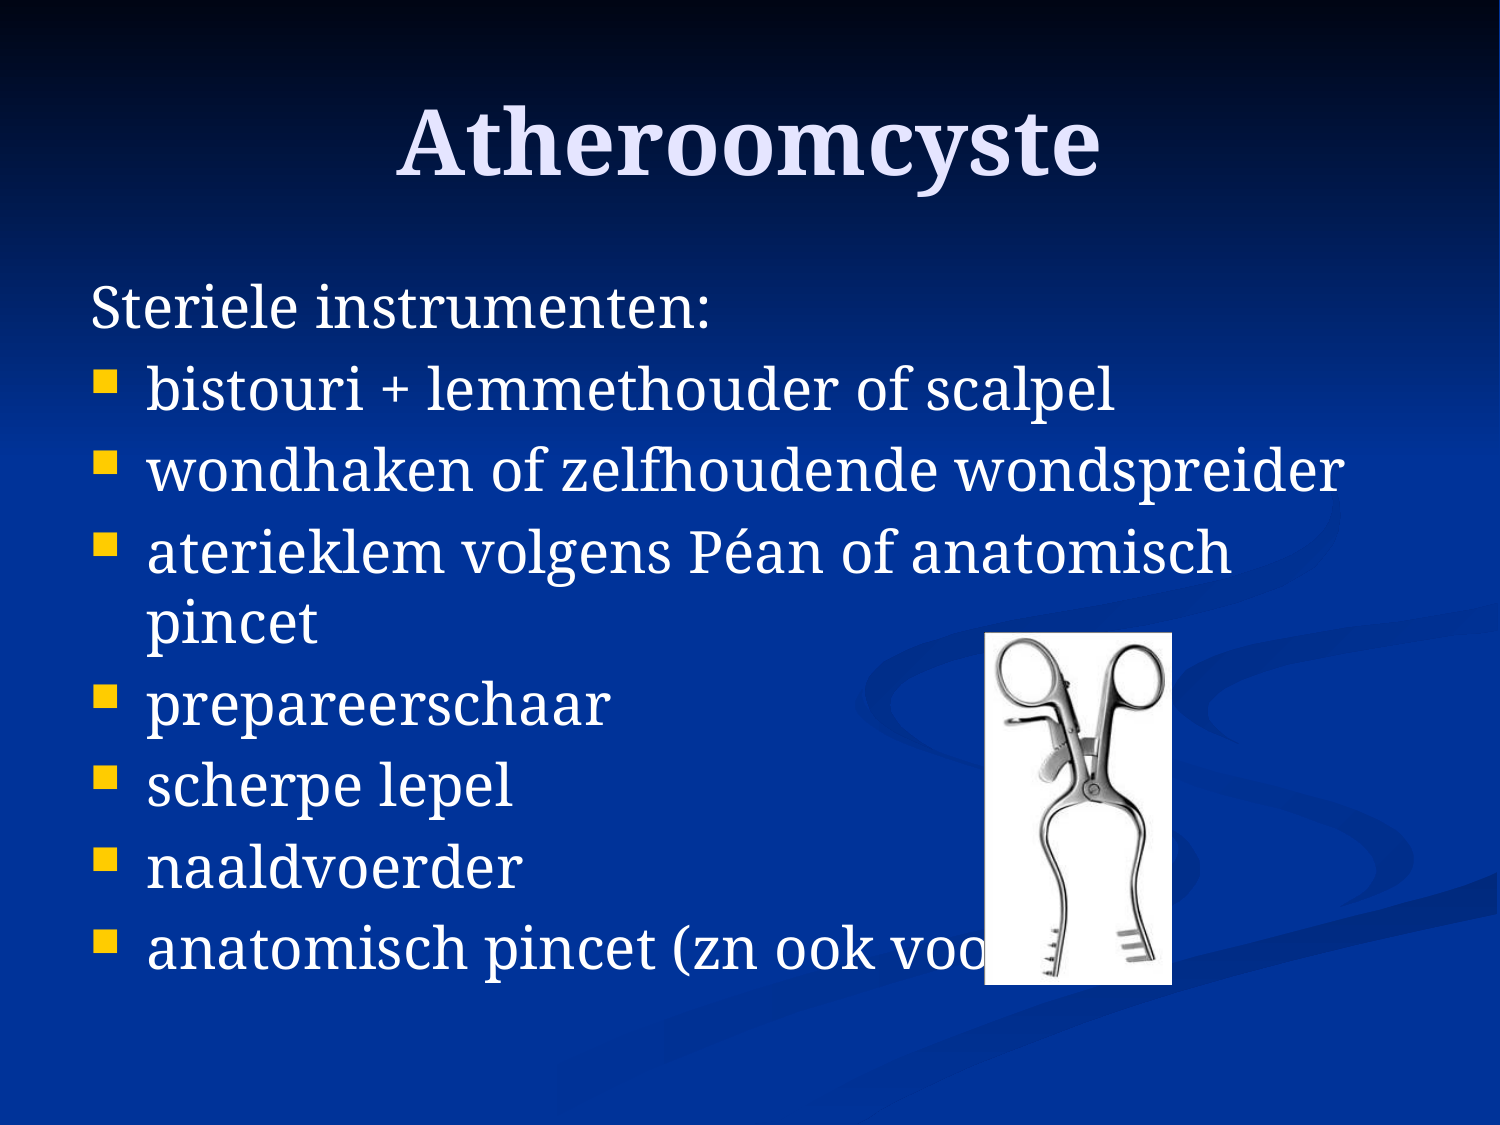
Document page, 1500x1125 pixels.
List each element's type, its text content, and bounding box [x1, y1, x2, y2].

picture [984, 632, 1172, 985]
list Steriele instrumenten: bistouri + lemmethouder of scalpel wondhaken of zelfhoudende wondspreider aterieklem volgens Péan of anatomisch pincet prepareerschaar scherpe lepel naaldvoerder anatomisch pincet (zn ook voor da) [74, 262, 1426, 1006]
title Atheroomcyste [74, 44, 1426, 233]
